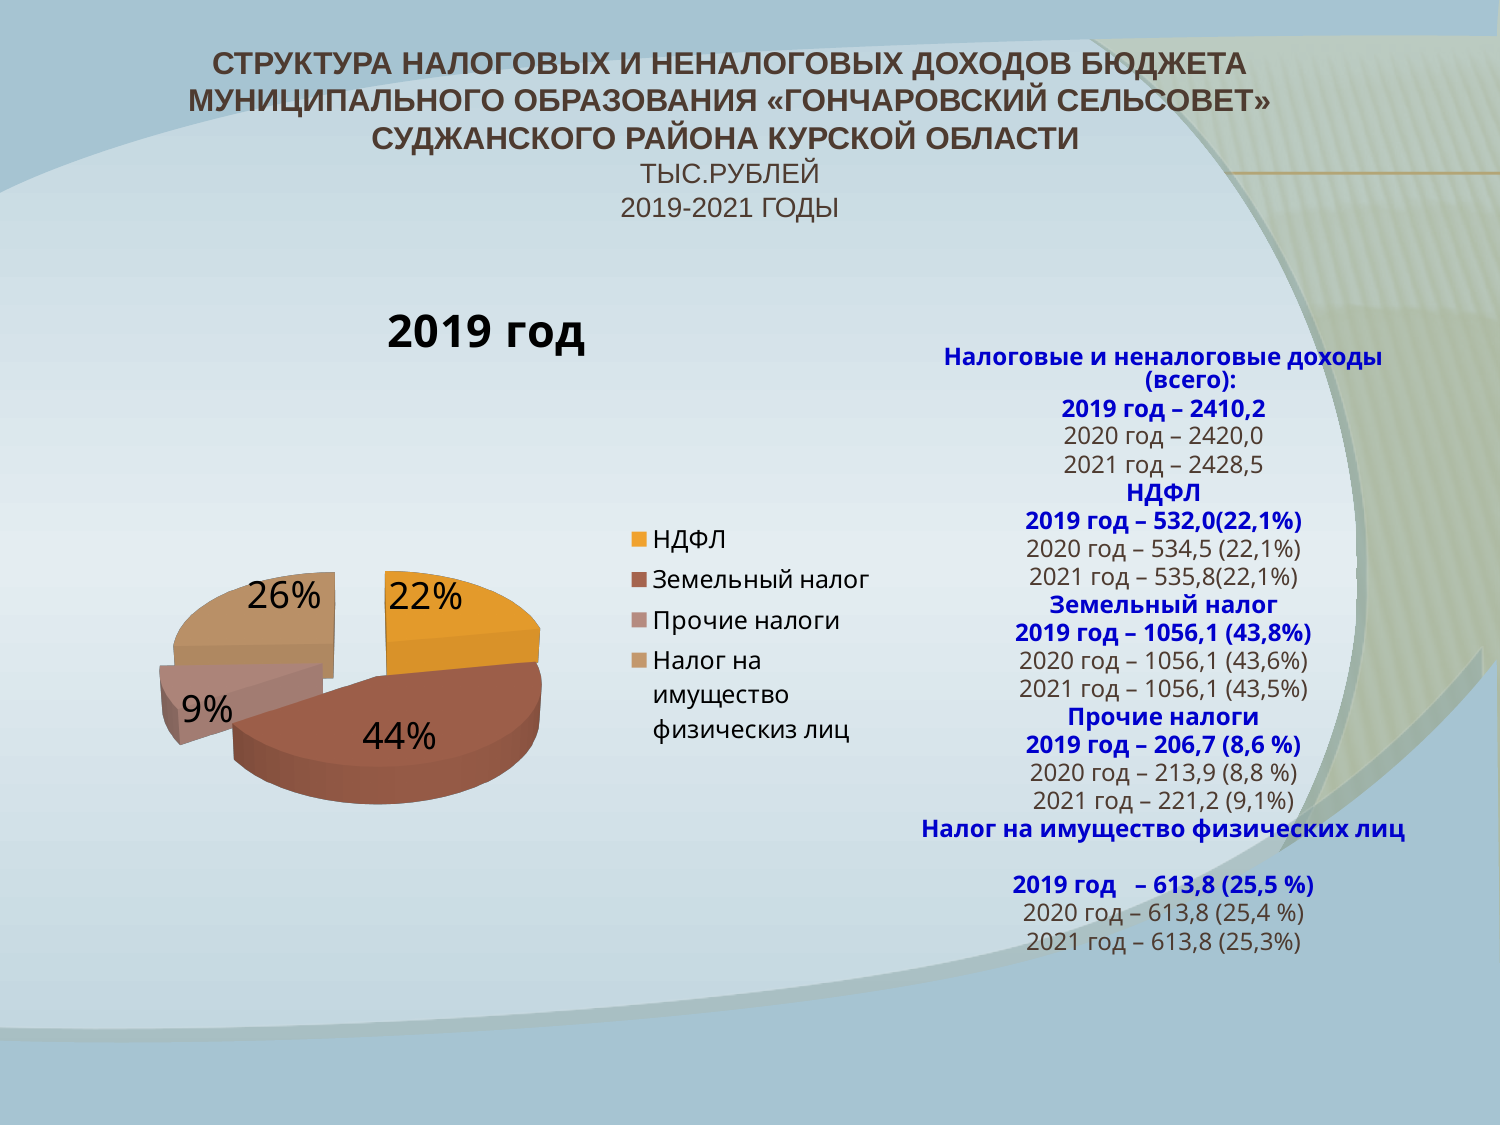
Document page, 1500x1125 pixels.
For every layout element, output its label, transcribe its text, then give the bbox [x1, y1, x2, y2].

list Налоговые и неналоговые доходы (всего): 2019 год – 2410,2 2020 год – 2420,0 2021 год – 2428,5 НДФЛ 2019 год – 532,0(22,1%) 2020 год – 534,5 (22,1%) 2021 год – 535,8(22,1%) Земельный налог 2019 год – 1056,1 (43,8%) 2020 год – 1056,1 (43,6%) 2021 год – 1056,1 (43,5%) Прочие налоги 2019 год – 206,7 (8,6 %) 2020 год – 213,9 (8,8 %) 2021 год – 221,2 (9,1%) Налог на имущество физических лиц 2019 год – 613,8 (25,5 %) 2020 год – 613,8 (25,4 %) 2021 год – 613,8 (25,3%) [902, 339, 1425, 1000]
title Структура налоговых и неналоговых доходов бюджета муниципального образования «Гончаровский сельсовет» Суджанского района Курской области тыс.рублей 2019-2021 годы [88, 35, 1372, 231]
chart [81, 262, 891, 1006]
